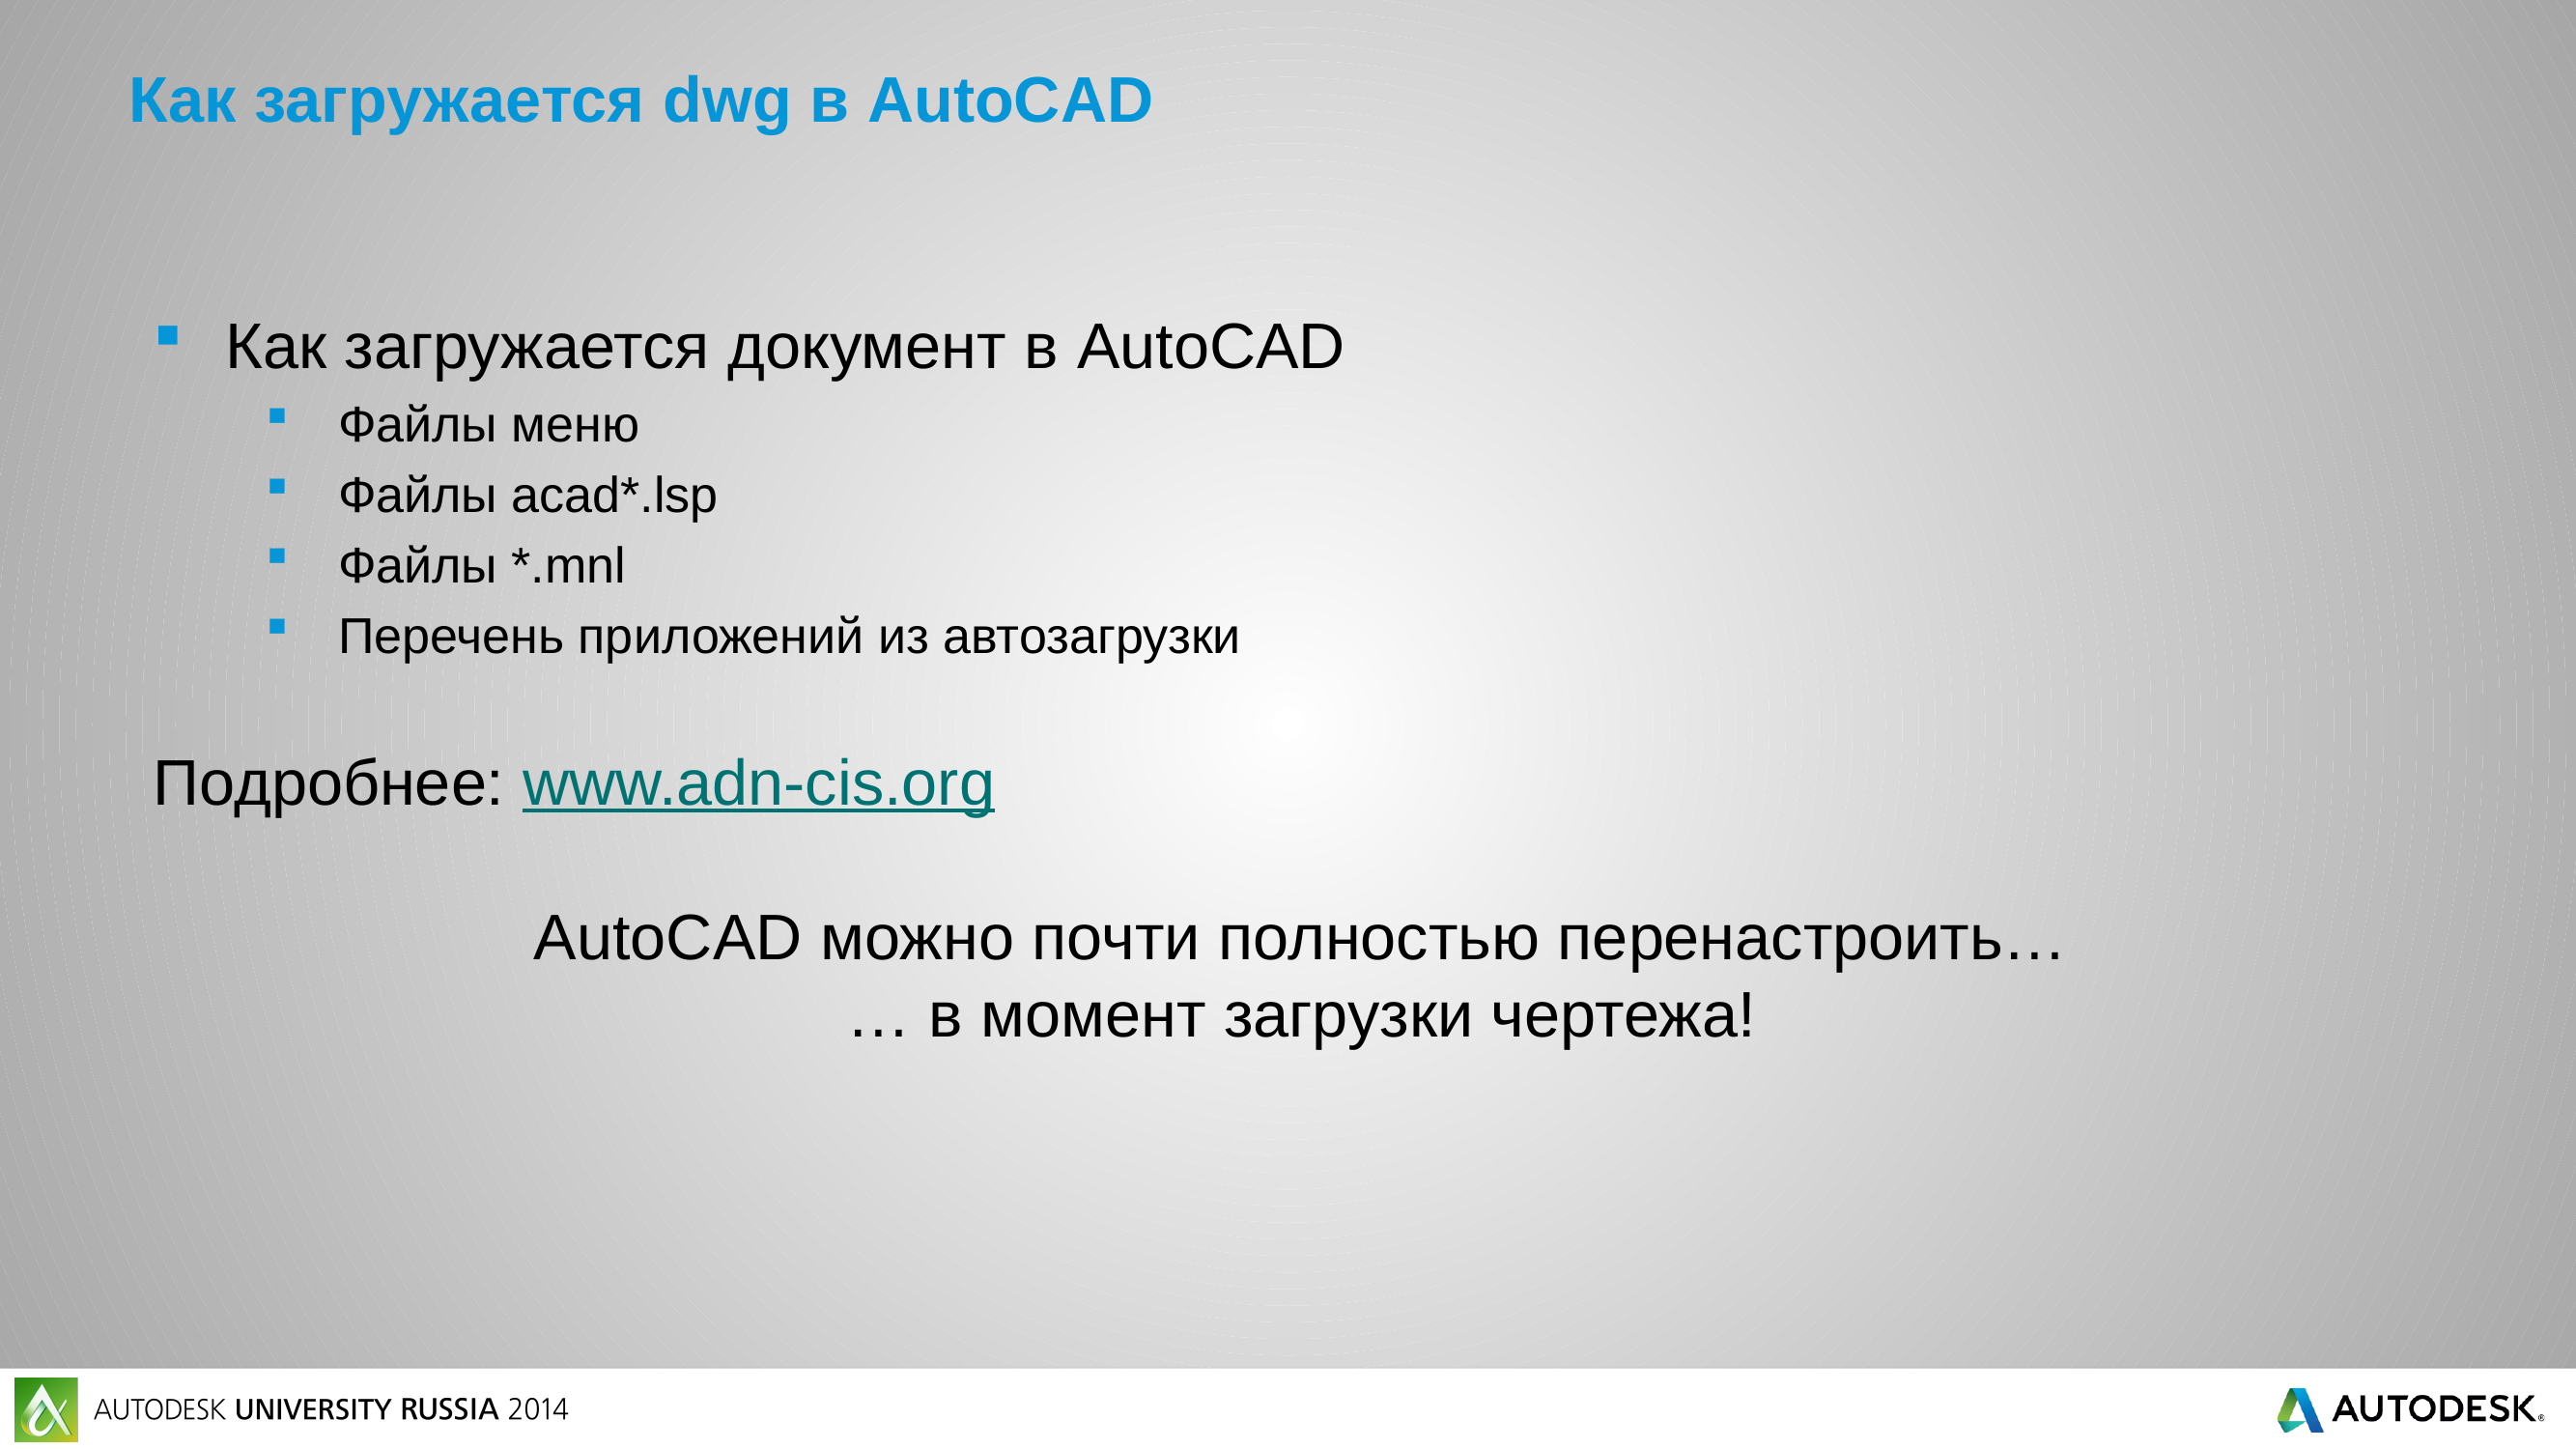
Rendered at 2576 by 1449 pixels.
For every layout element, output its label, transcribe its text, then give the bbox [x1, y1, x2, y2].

title Как загружается dwg в AutoCAD [128, 58, 2448, 299]
list Как загружается документ в AutoCAD Файлы меню Файлы acad*.lsp Файлы *.mnl Перечень приложений из автозагрузки Подробнее: www.adn-cis.org AutoCAD можно почти полностью перенастроить… … в момент загрузки чертежа! [128, 304, 2448, 1312]
picture [2276, 1386, 2545, 1434]
picture [14, 1378, 569, 1442]
